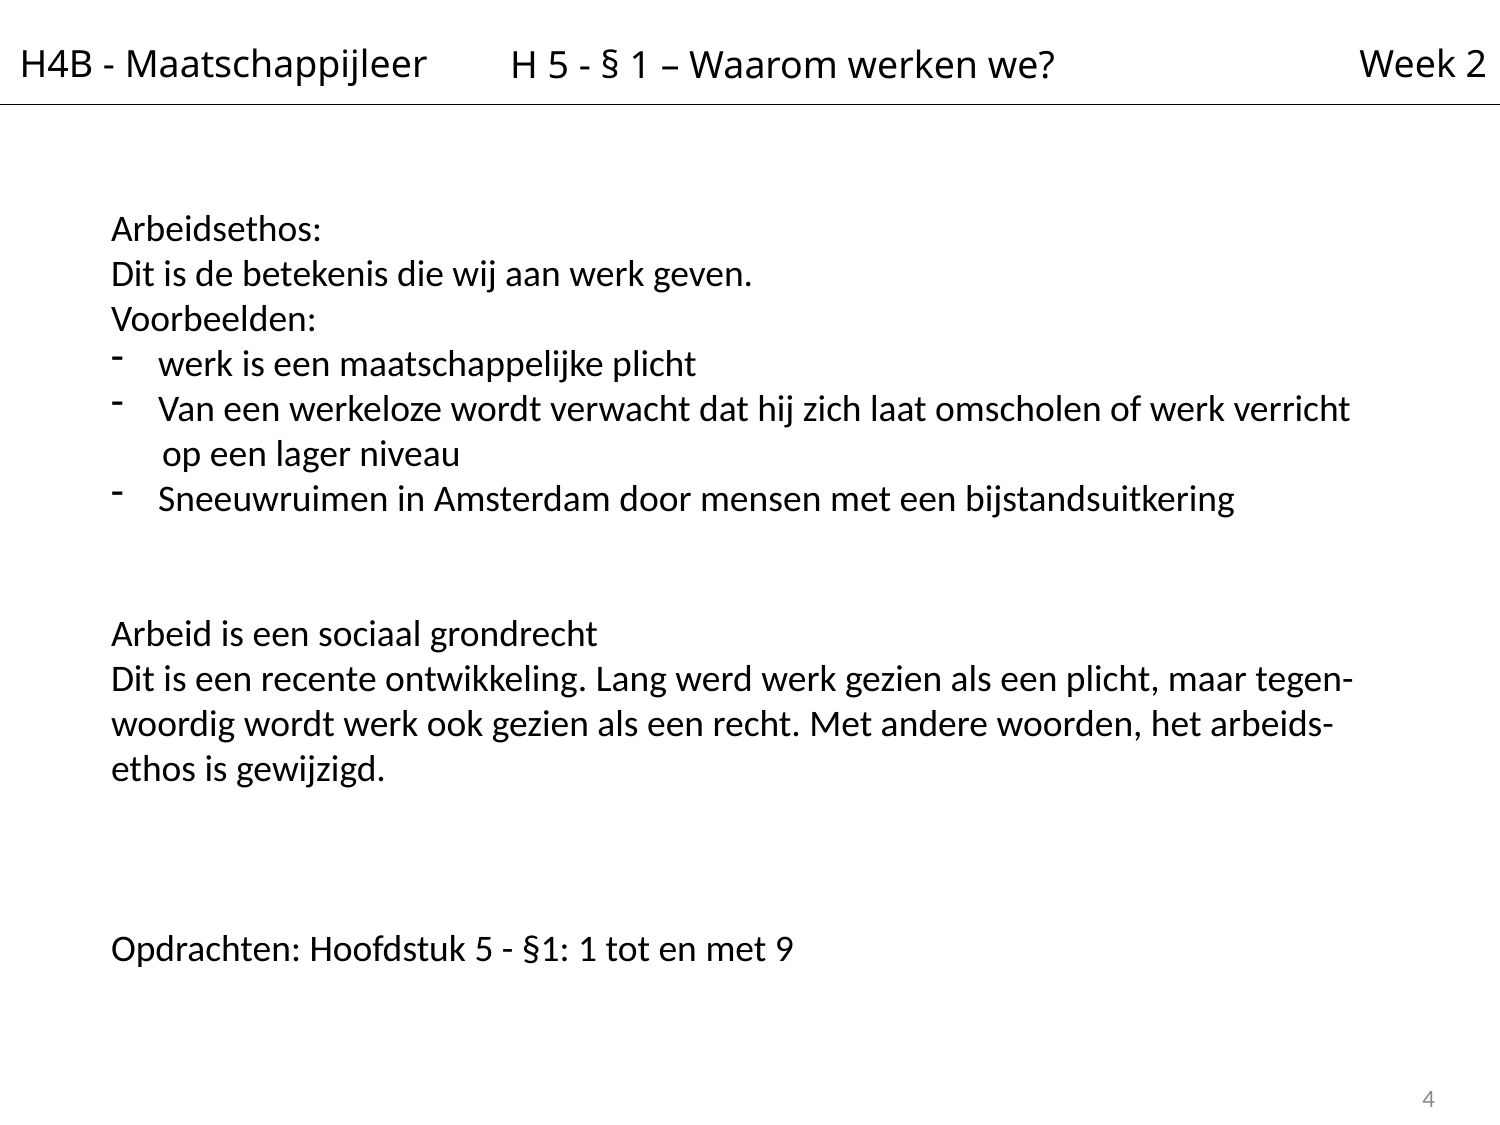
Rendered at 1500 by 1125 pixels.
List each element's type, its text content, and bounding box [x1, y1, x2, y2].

text_box Arbeidsethos: Dit is de betekenis die wij aan werk geven. Voorbeelden: werk is een maatschappelijke plicht Van een werkeloze wordt verwacht dat hij zich laat omscholen of werk verricht op een lager niveau Sneeuwruimen in Amsterdam door mensen met een bijstandsuitkering Arbeid is een sociaal grondrecht Dit is een recente ontwikkeling. Lang werd werk gezien als een plicht, maar tegen- woordig wordt werk ook gezien als een recht. Met andere woorden, het arbeids- ethos is gewijzigd. Opdrachten: Hoofdstuk 5 - §1: 1 tot en met 9 [96, 196, 1376, 976]
text_box H4B - Maatschappijleer [4, 32, 443, 92]
text_box H 5 - § 1 – Waarom werken we? [495, 33, 1071, 93]
text_box 4 [1100, 1067, 1450, 1125]
text_box Week 2 [1344, 32, 1500, 92]
